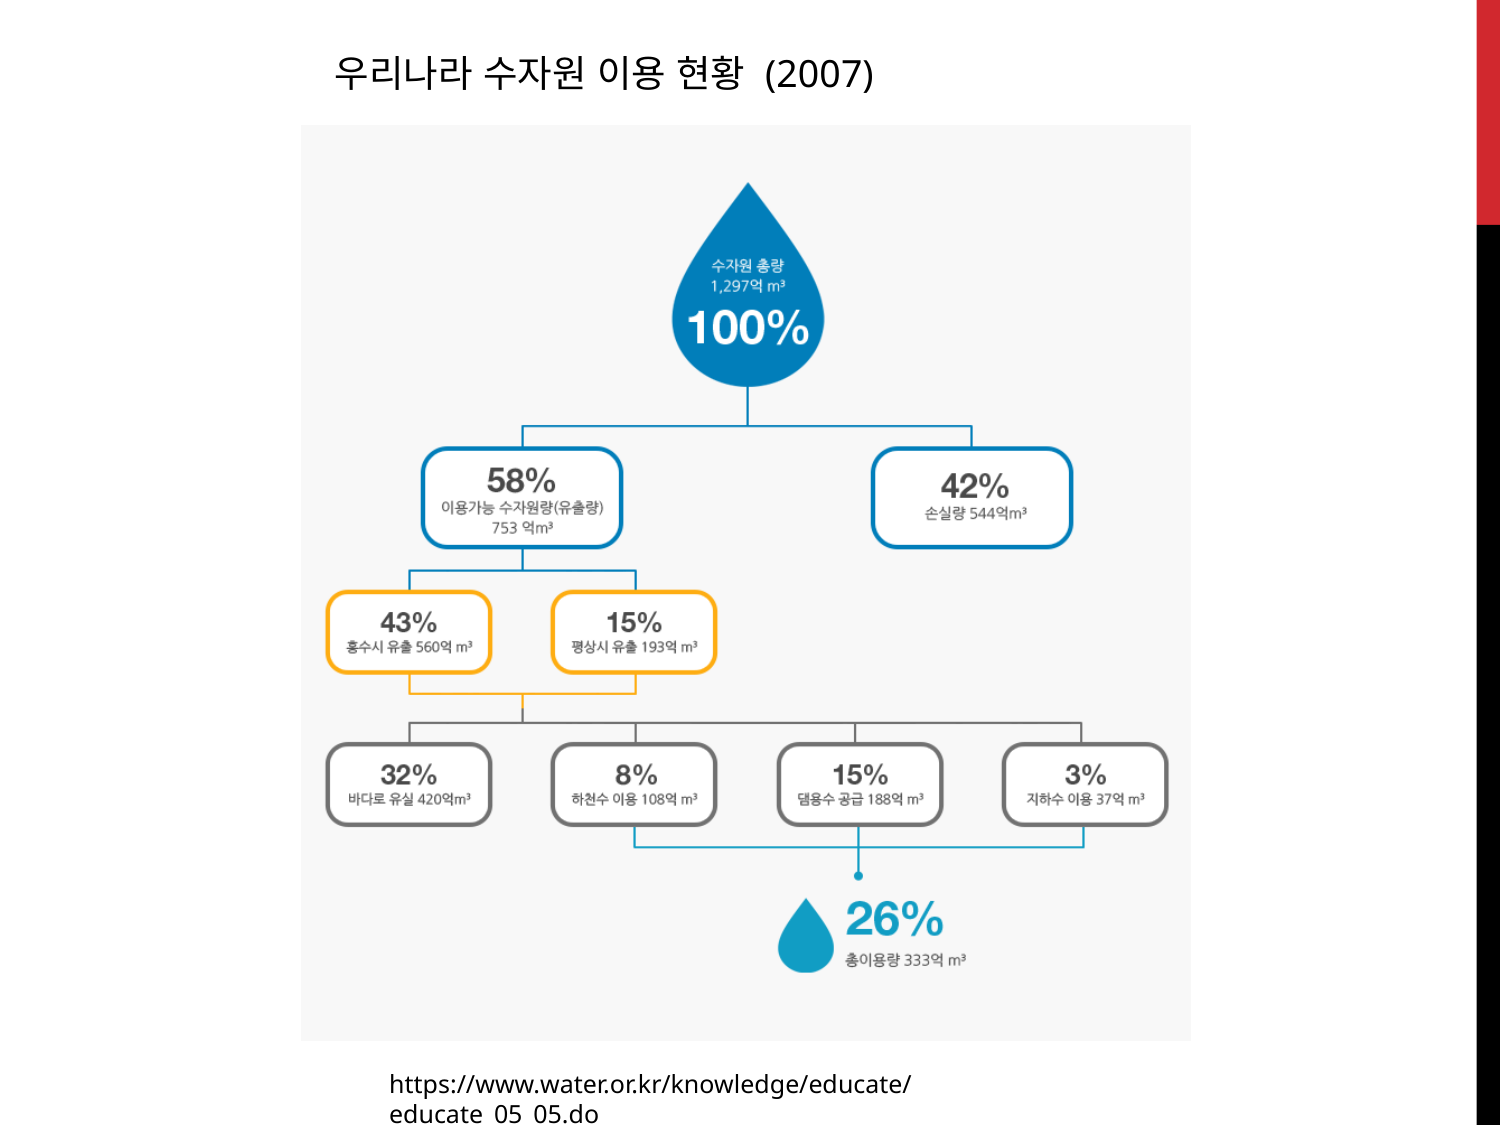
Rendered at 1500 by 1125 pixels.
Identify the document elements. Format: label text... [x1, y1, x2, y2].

picture [300, 124, 1191, 1041]
text_box https://www.water.or.kr/knowledge/educate/educate_05_05.do [374, 1061, 1117, 1125]
text_box 우리나라 수자원 이용 현황 (2007) [320, 42, 889, 103]
